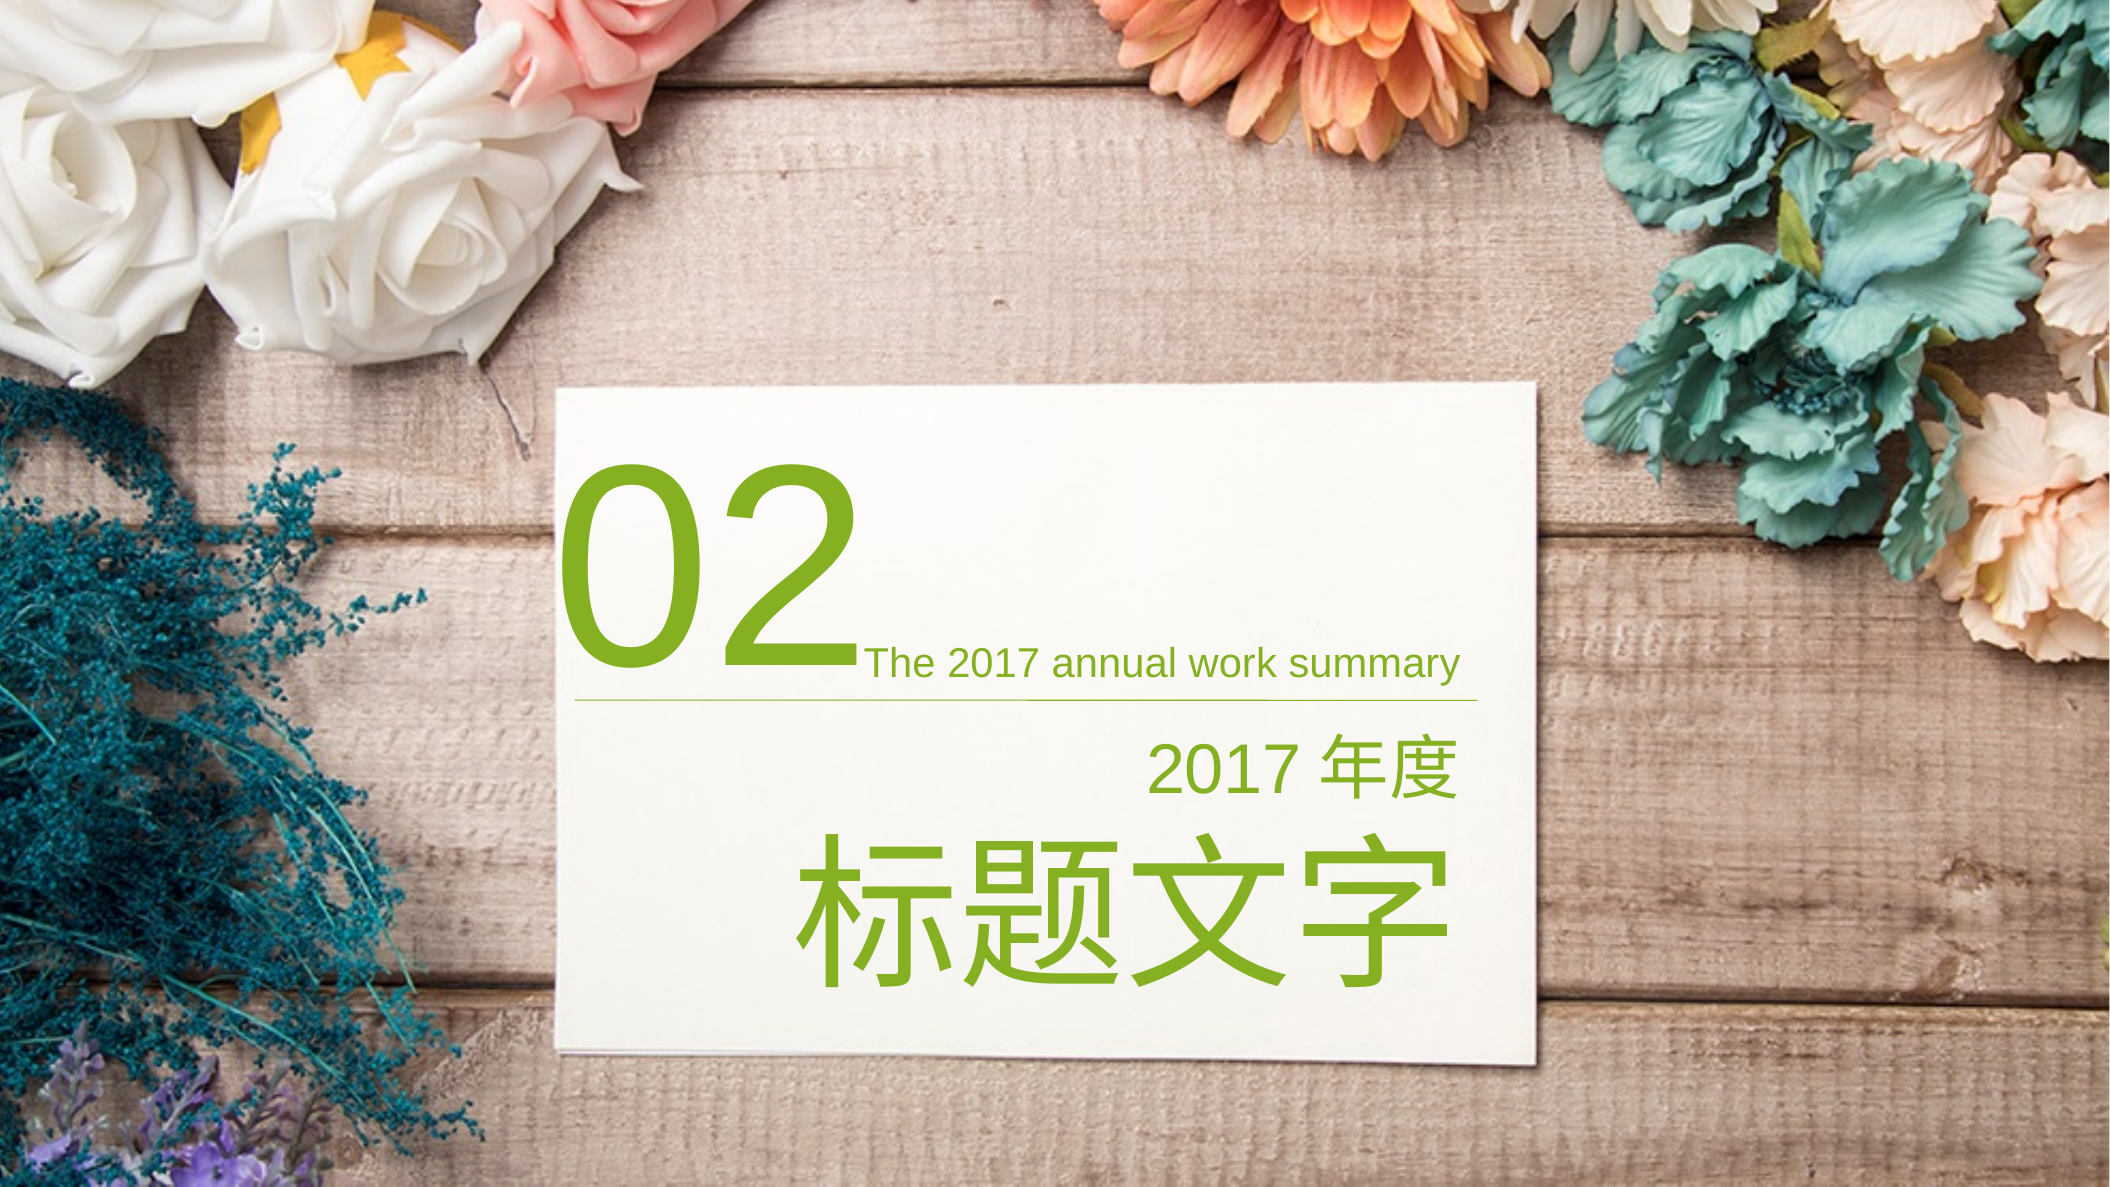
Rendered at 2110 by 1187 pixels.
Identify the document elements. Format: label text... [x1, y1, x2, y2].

text_box 2017年度 标题文字 [777, 715, 1475, 1015]
text_box The 2017 annual work summary [887, 628, 1476, 694]
text_box [0, 0, 2110, 1187]
text_box 02 [536, 370, 887, 731]
